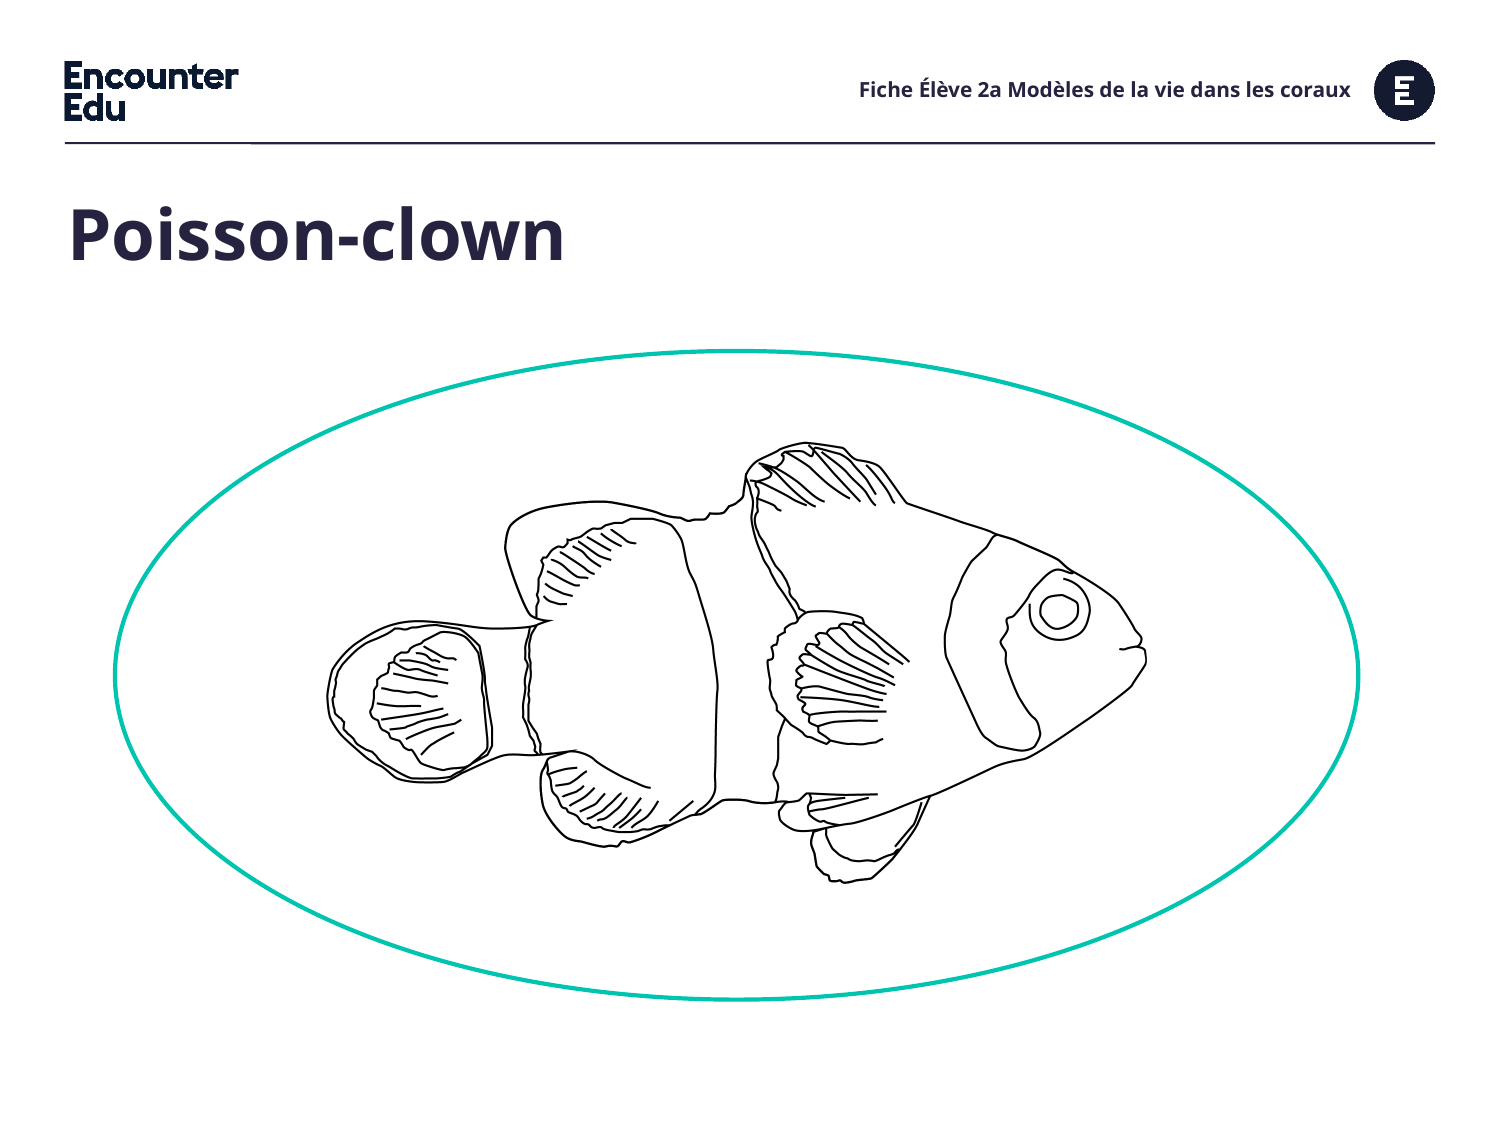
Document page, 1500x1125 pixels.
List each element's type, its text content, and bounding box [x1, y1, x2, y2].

picture [325, 441, 1148, 884]
picture [1372, 58, 1436, 122]
text_box [114, 366, 1359, 1000]
picture [60, 59, 243, 122]
list Poisson-clown [59, 191, 929, 394]
title Fiche Élève 2a Modèles de la vie dans les coraux [749, 67, 1359, 114]
